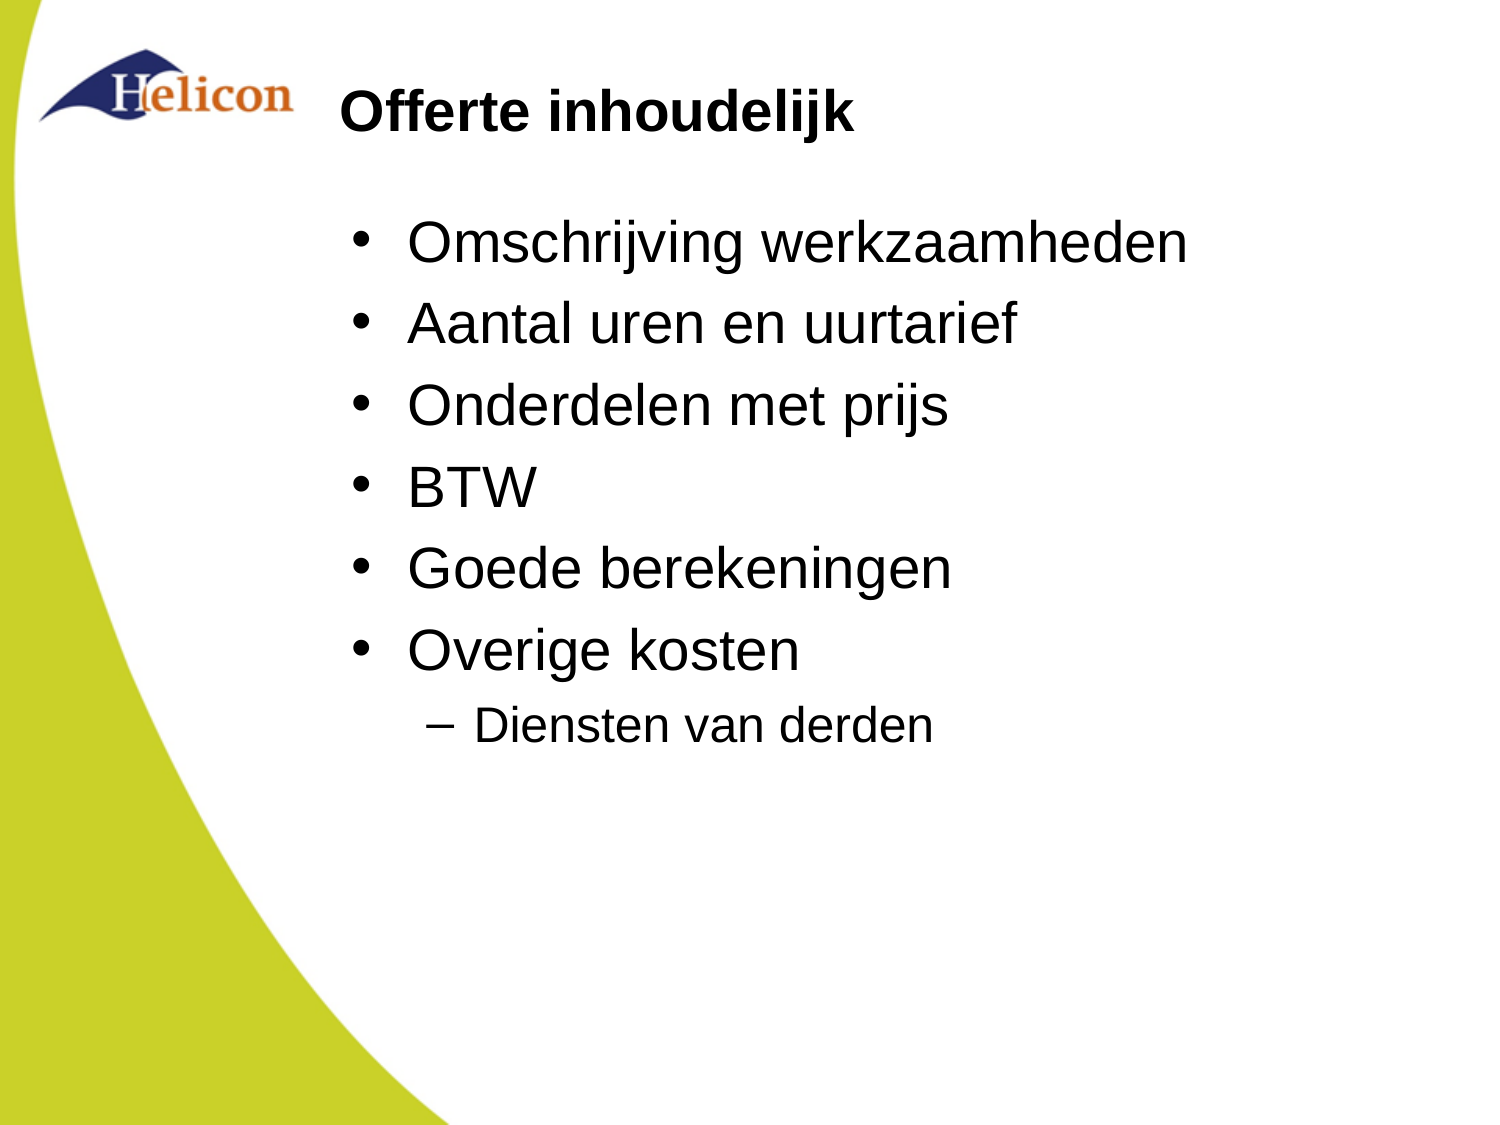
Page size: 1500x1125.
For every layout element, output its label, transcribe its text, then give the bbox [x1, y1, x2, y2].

picture [0, 0, 1500, 1125]
list Omschrijving werkzaamheden Aantal uren en uurtarief Onderdelen met prijs BTW Goede berekeningen Overige kosten Diensten van derden [336, 196, 1425, 1005]
title Offerte inhoudelijk [324, 54, 1415, 161]
